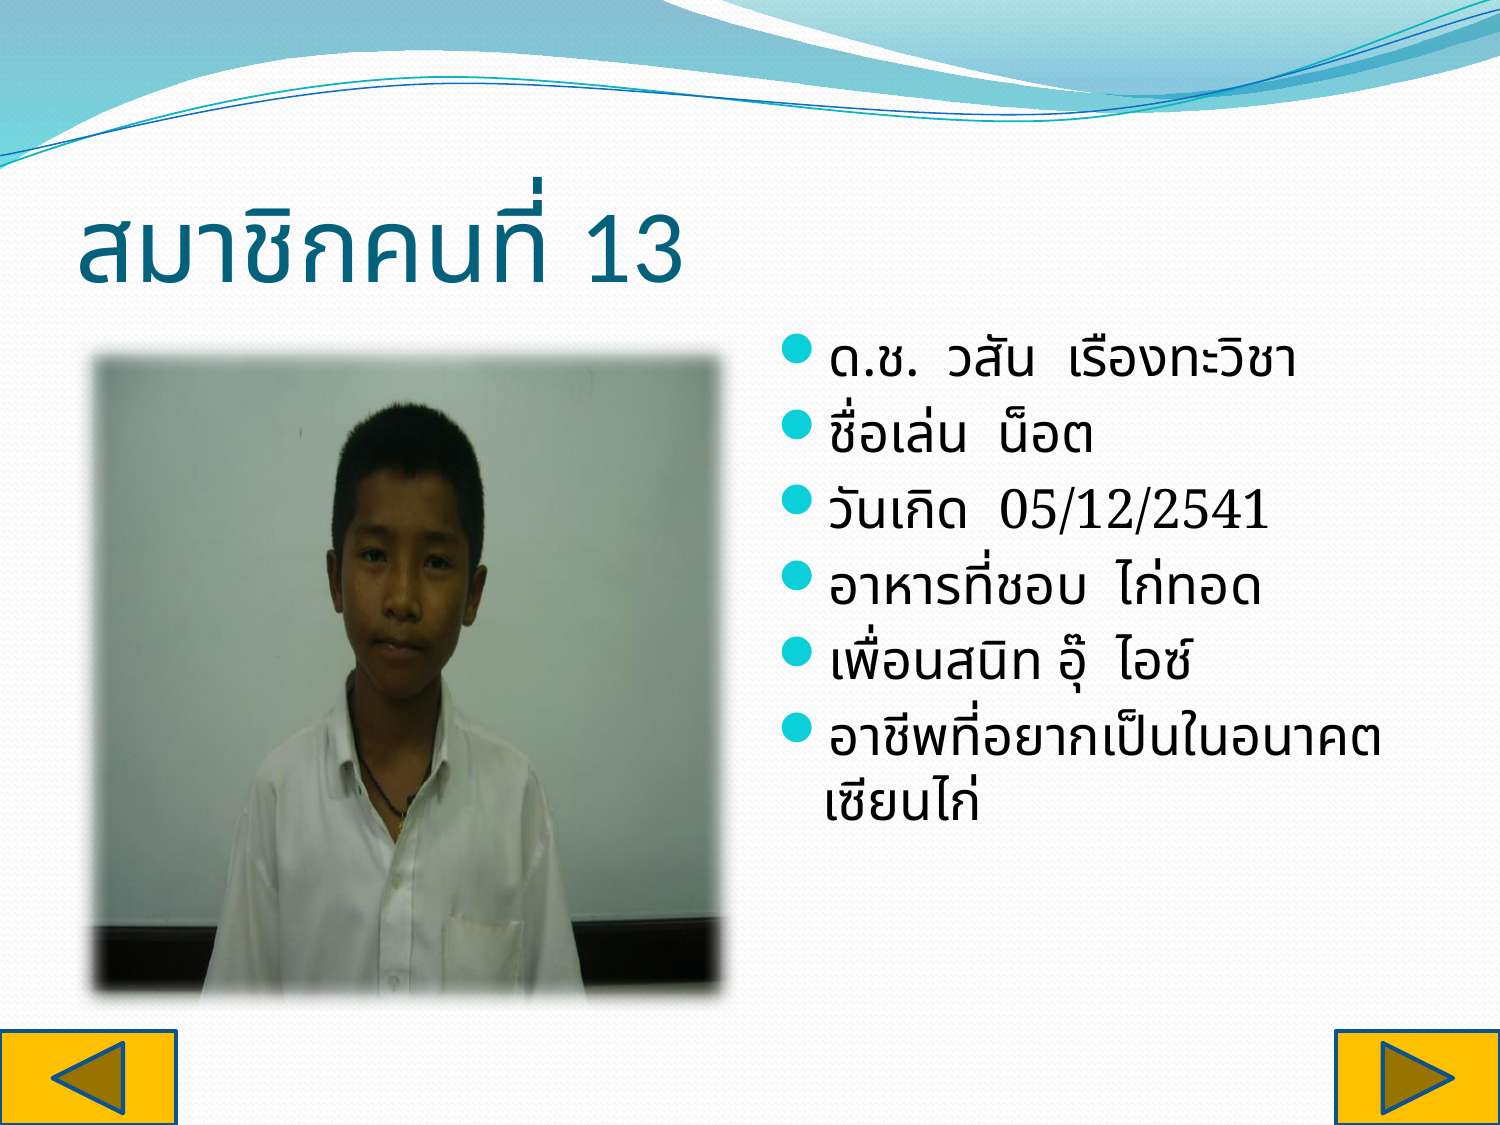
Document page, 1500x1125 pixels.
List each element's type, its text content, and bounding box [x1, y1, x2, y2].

title สมาชิกคนที่ 13 [74, 115, 1426, 304]
text_box [0, 1029, 178, 1125]
text_box [1334, 1029, 1500, 1125]
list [74, 337, 738, 1012]
list ด.ช. วสัน เรืองทะวิชา ชื่อเล่น น็อต วันเกิด 05/12/2541 อาหารที่ชอบ ไก่ทอด เพื่อนสนิท อุ๊ ไอซ์ อาชีพที่อยากเป็นในอนาคต เซียนไก่ [762, 314, 1426, 1043]
